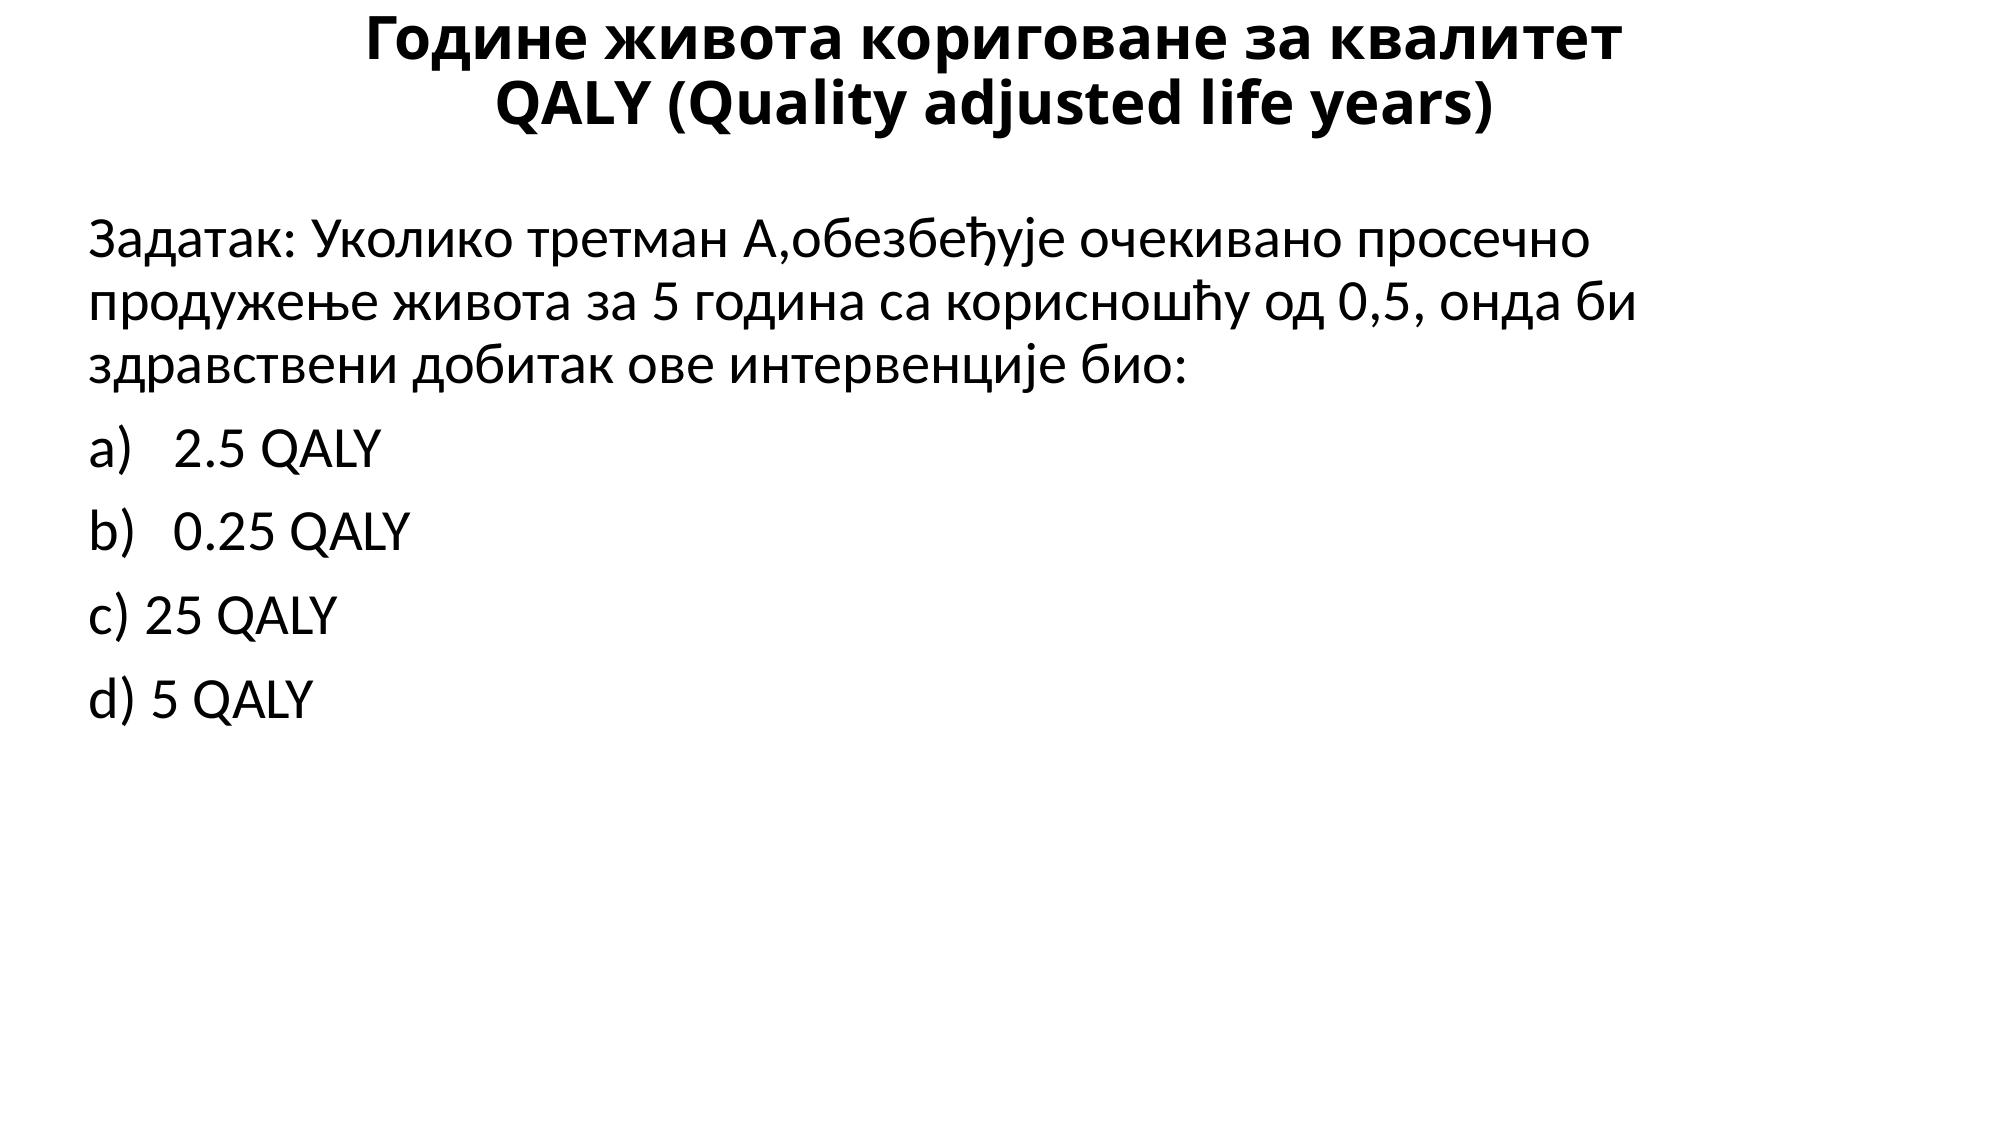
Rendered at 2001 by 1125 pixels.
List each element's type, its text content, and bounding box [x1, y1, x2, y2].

list Задатак: Уколико третман А,обезбеђује очекивано просечно продужење живота за 5 година са корисношћу од 0,5, онда би здравствени добитак ове интервенције био: 2.5 QALY 0.25 QALY c) 25 QALY d) 5 QALY [74, 200, 1863, 1014]
title Године живота кориговане за квалитет QALY (Quality adjusted life years) [131, 0, 1857, 200]
